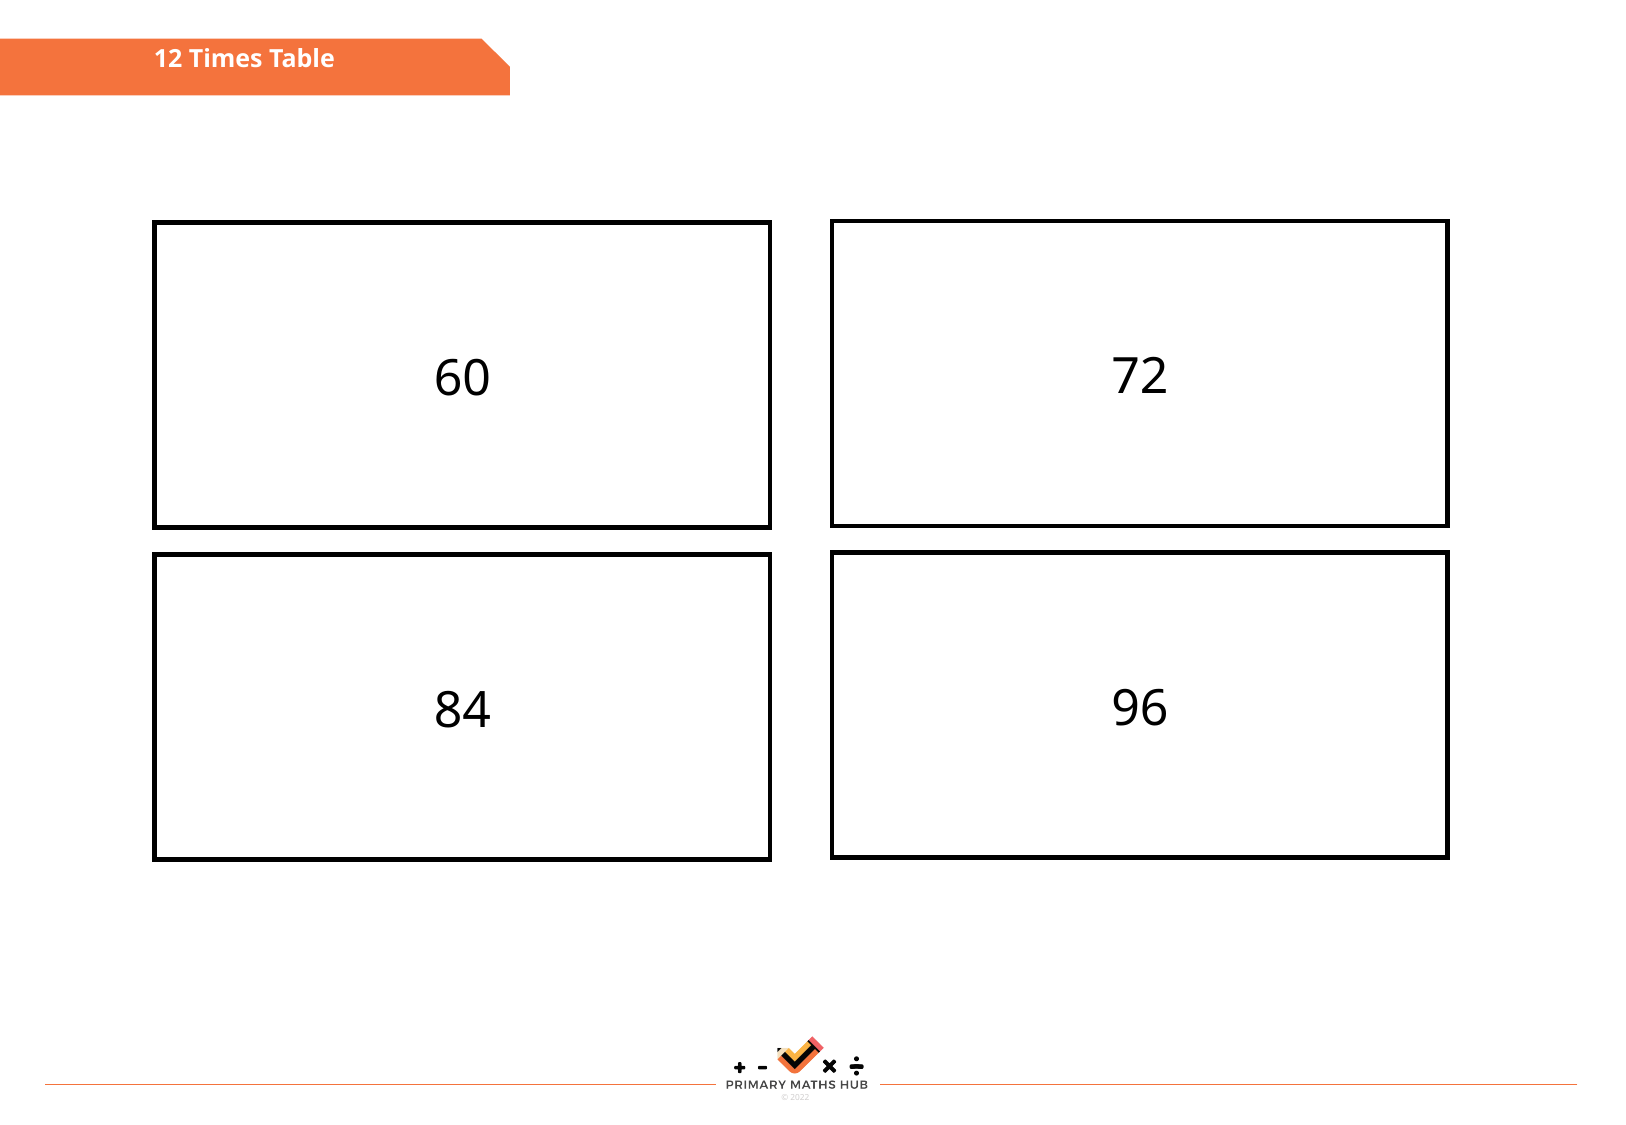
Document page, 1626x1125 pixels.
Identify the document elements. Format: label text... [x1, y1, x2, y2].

text_box 84 [153, 553, 771, 860]
picture [722, 1034, 872, 1094]
text_box 12 Times Table [0, 37, 511, 97]
text_box © 2022 [720, 1084, 870, 1110]
text_box 60 [153, 222, 771, 529]
text_box 96 [831, 552, 1449, 859]
text_box 72 [831, 220, 1449, 527]
